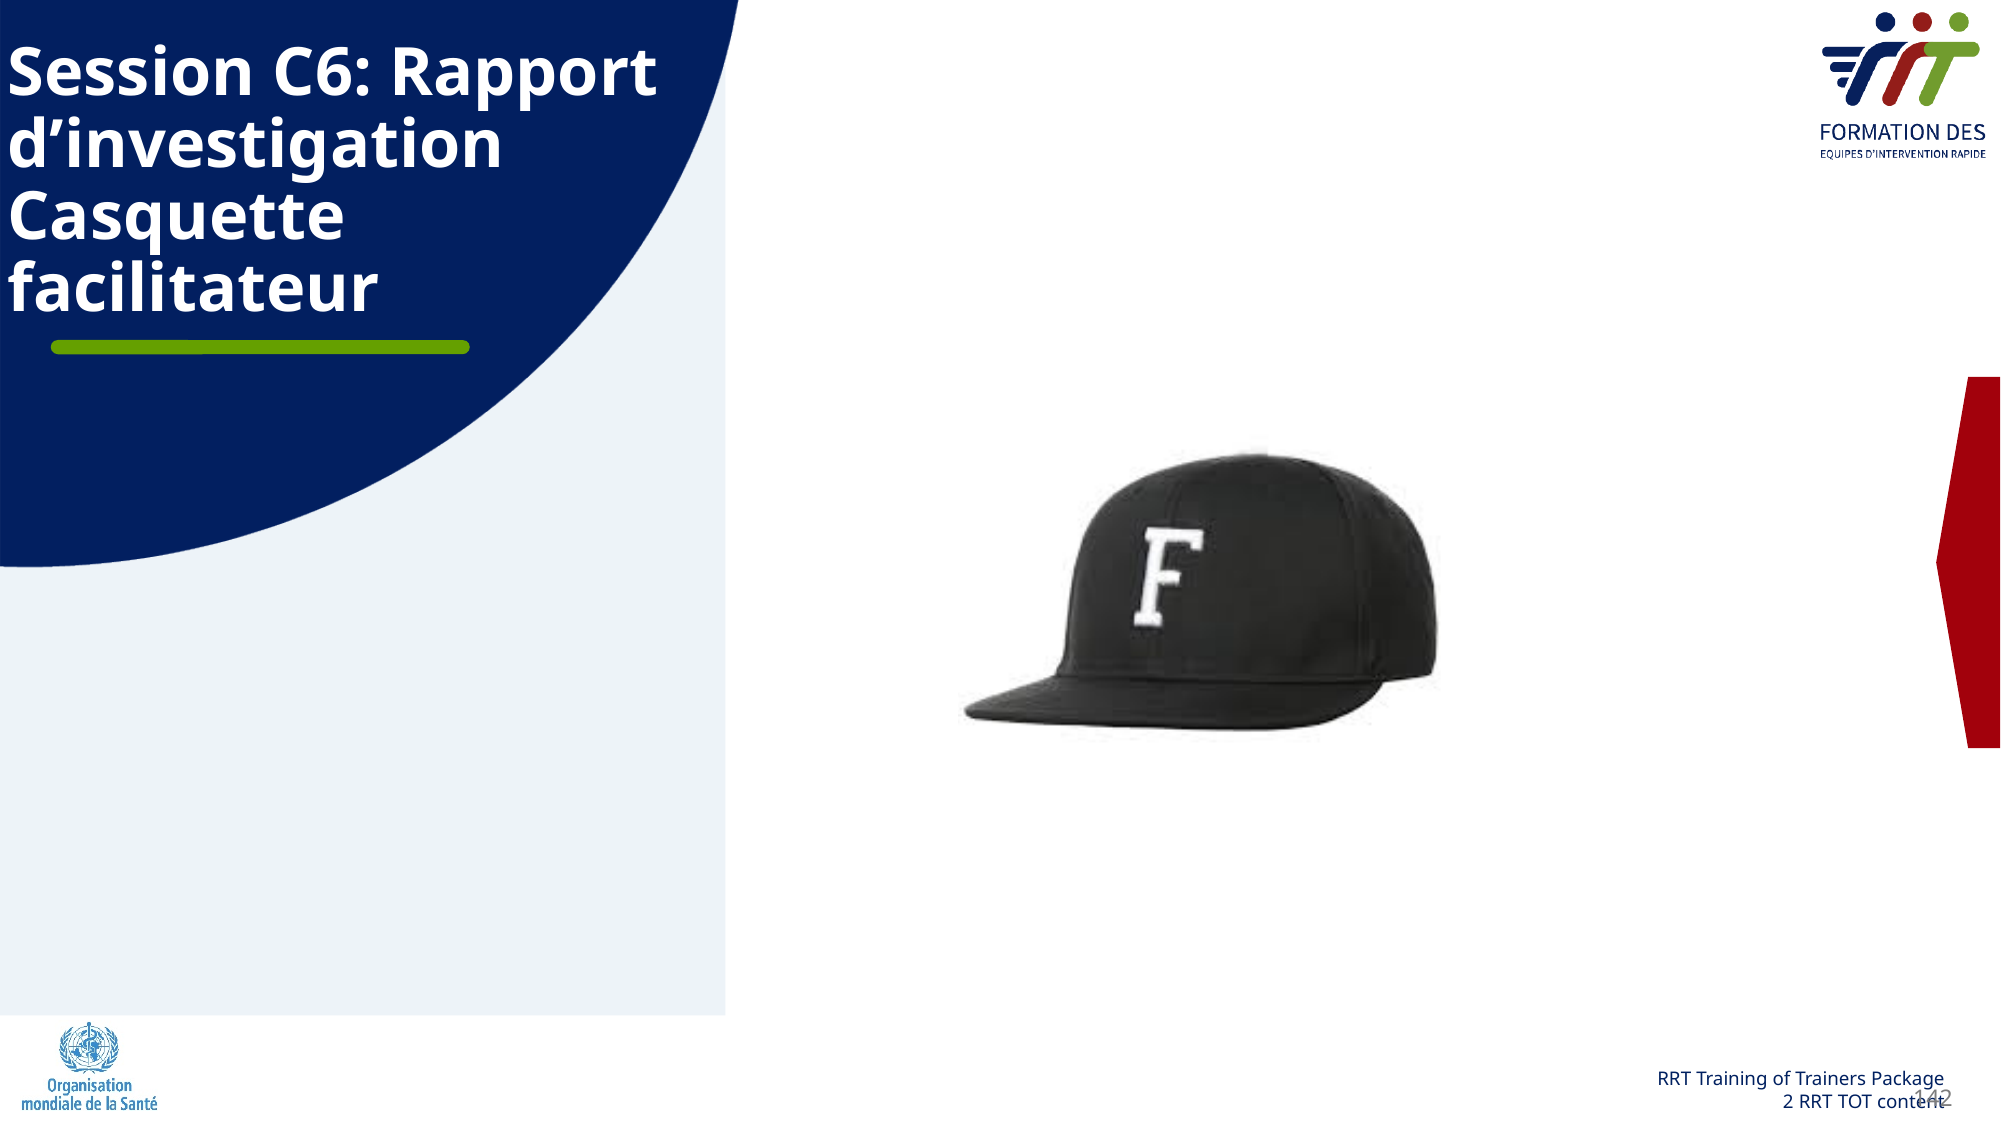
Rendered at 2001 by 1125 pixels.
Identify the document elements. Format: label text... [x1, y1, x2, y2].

picture [0, 0, 746, 572]
text_box [50, 339, 470, 355]
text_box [958, 346, 1443, 832]
title Session C6: Rapport d’investigation Casquette facilitateur [0, 22, 716, 341]
picture [20, 1020, 158, 1111]
picture [1820, 11, 1986, 160]
